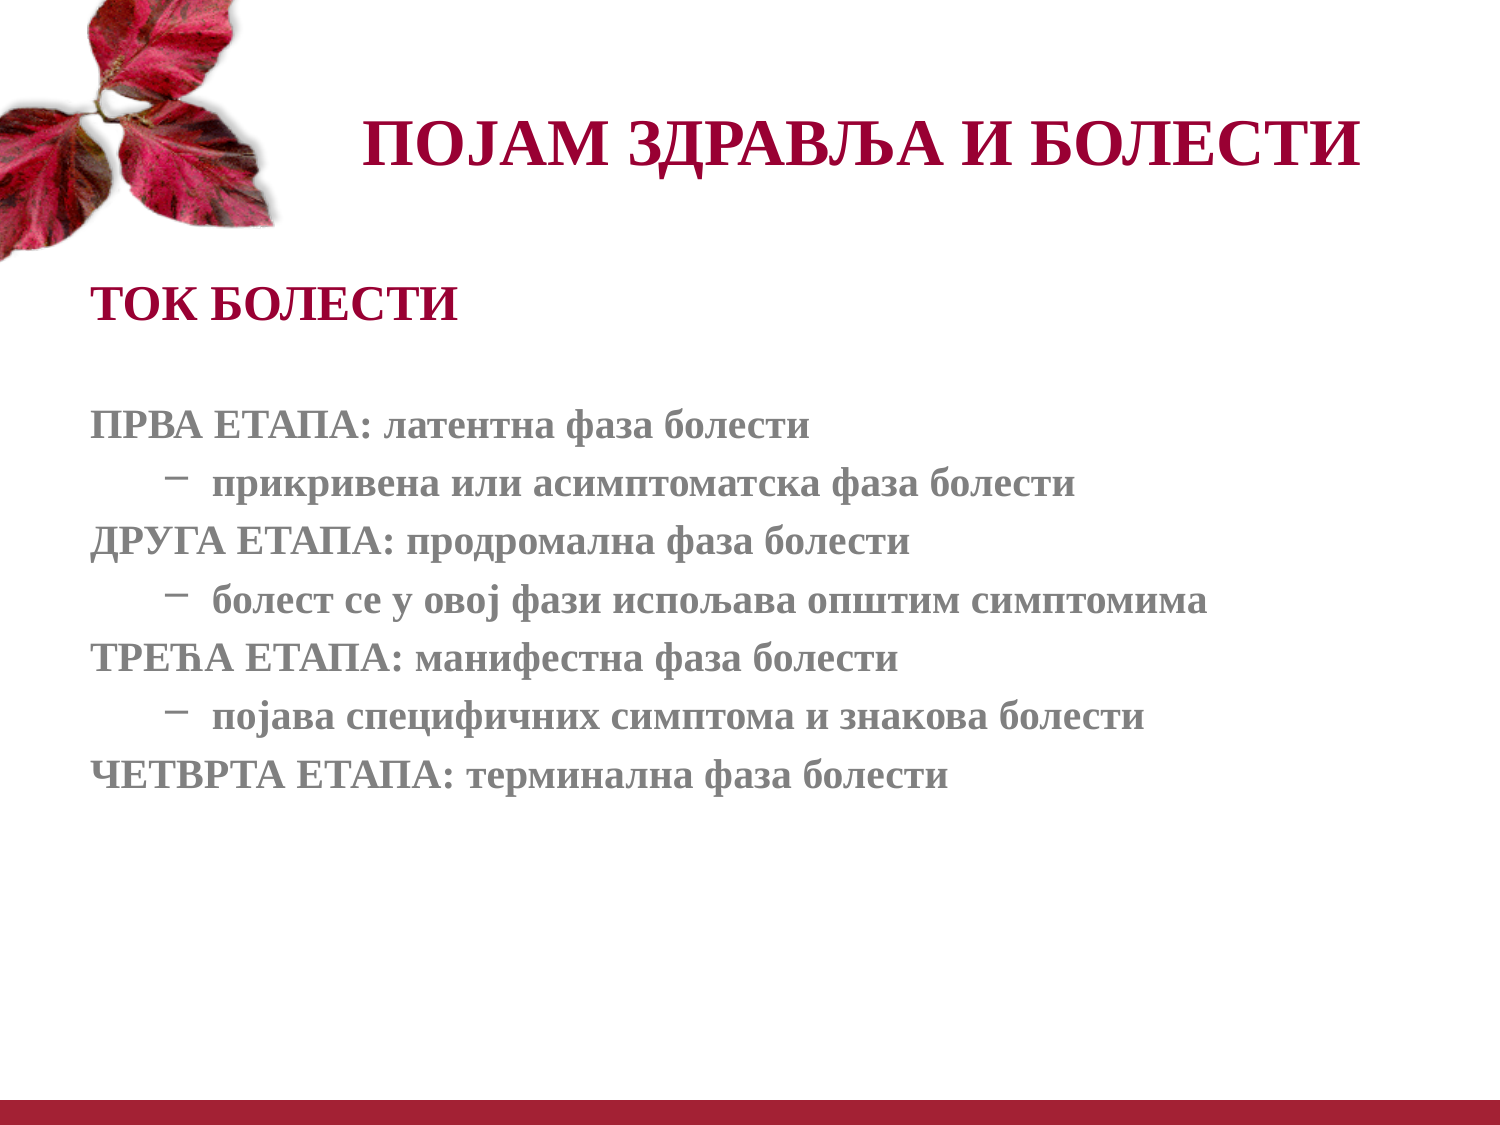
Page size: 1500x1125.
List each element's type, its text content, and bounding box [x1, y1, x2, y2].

title ПОЈАМ ЗДРАВЉА И БОЛЕСТИ [289, 44, 1436, 233]
picture [0, 0, 295, 273]
list ТОК БОЛЕСТИ ПРВА ЕТАПА: латентна фаза болести прикривена или асимптоматска фаза болести ДРУГА ЕТАПА: продромална фаза болести болест се у овој фази испољава општим симптомима ТРЕЋА ЕТАПА: манифестна фаза болести појава специфичних симптома и знакова болести ЧЕТВРТА ЕТАПА: терминална фаза болести [74, 262, 1426, 1006]
